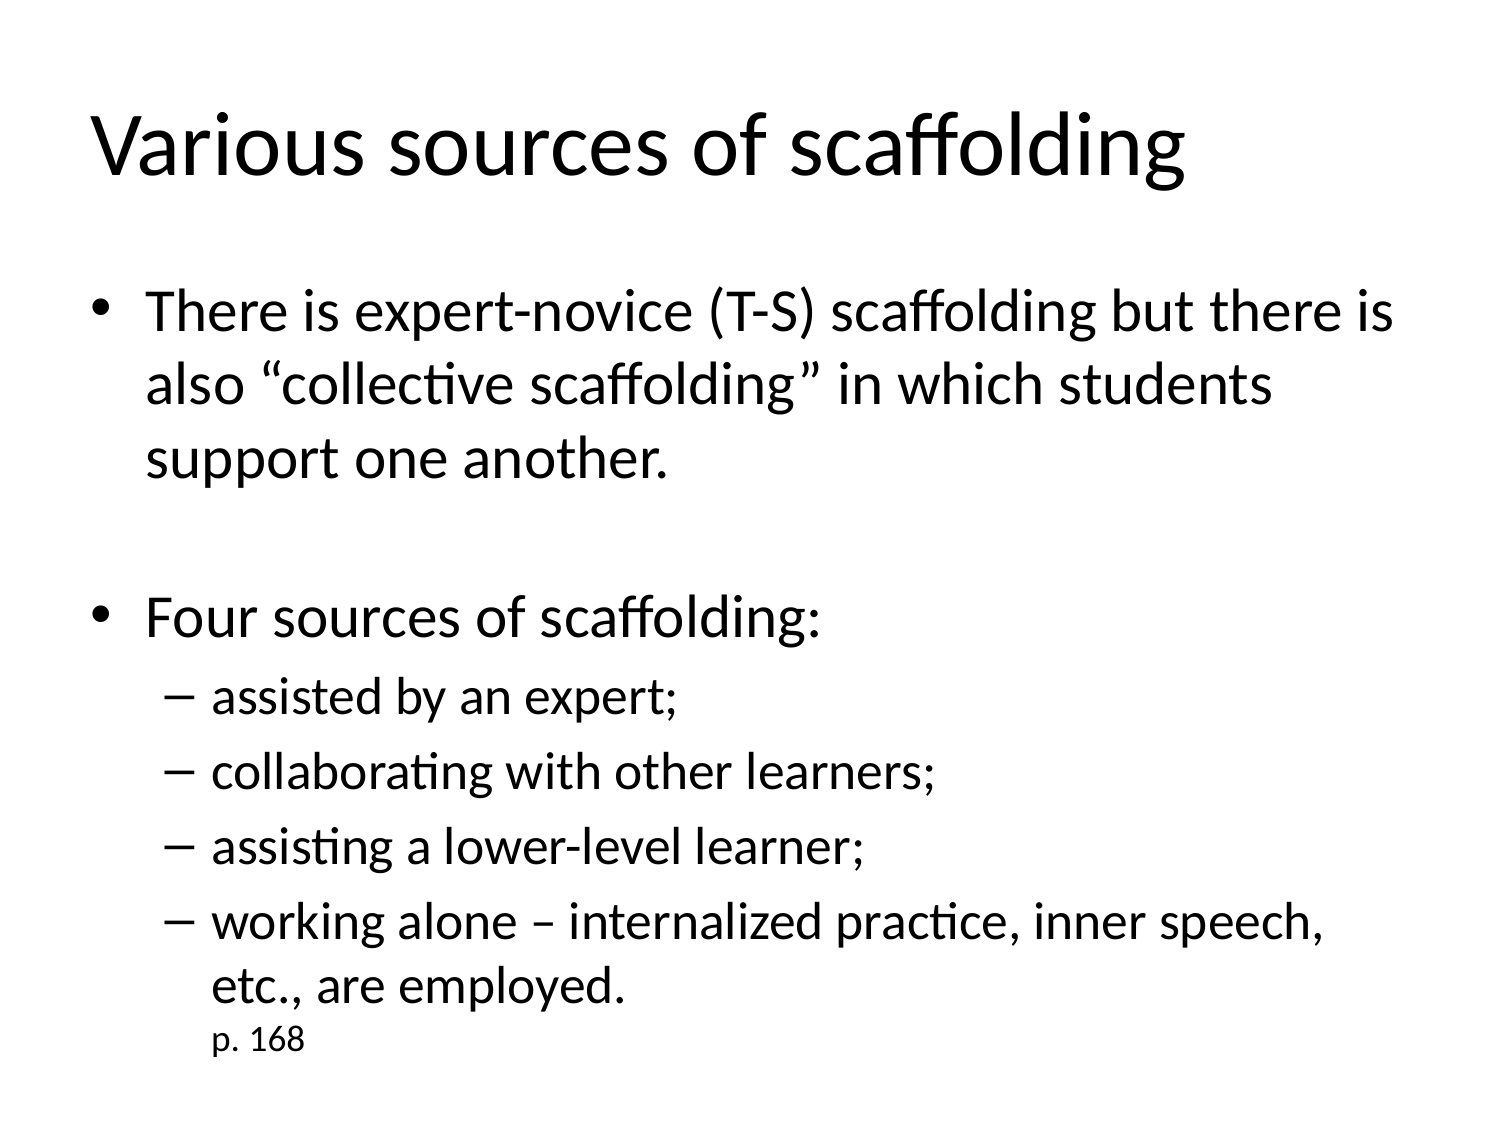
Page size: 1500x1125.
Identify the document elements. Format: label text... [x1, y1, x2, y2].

list There is expert-novice (T-S) scaffolding but there is also “collective scaffolding” in which students support one another. Four sources of scaffolding: assisted by an expert; collaborating with other learners; assisting a lower-level learner; working alone – internalized practice, inner speech, etc., are employed. p. 168 [75, 262, 1425, 1067]
title Various sources of scaffolding [75, 45, 1425, 233]
